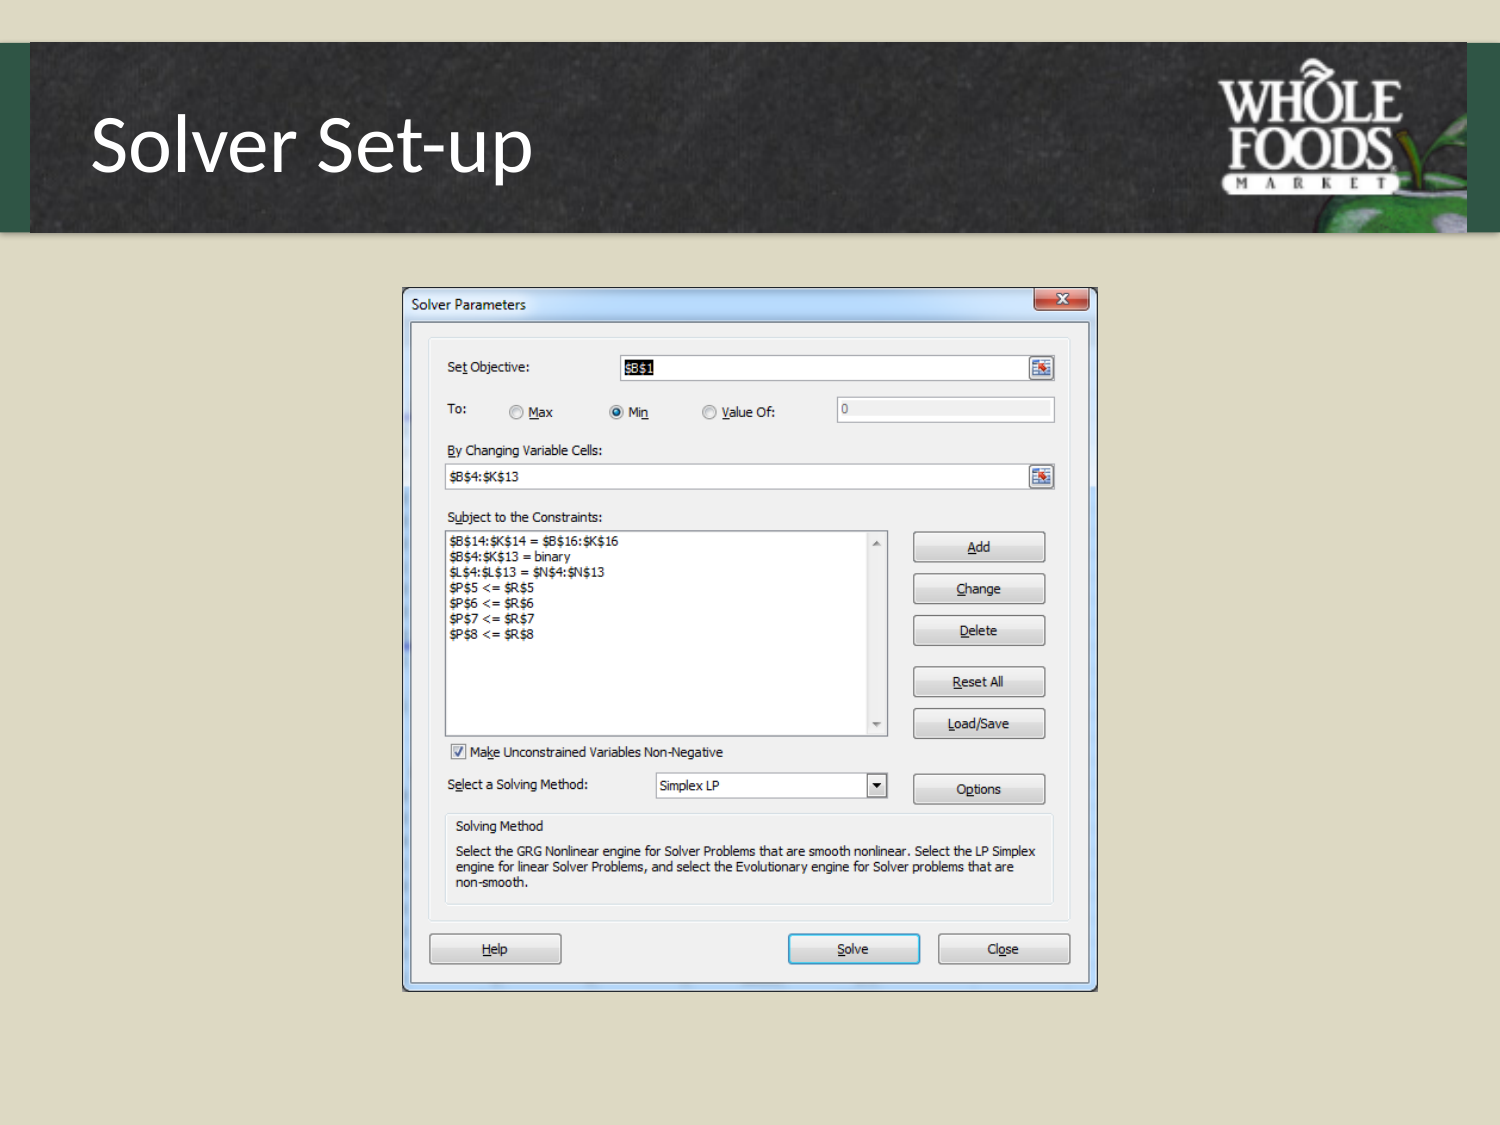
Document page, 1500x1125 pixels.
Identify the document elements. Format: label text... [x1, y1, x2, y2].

picture [401, 286, 1099, 992]
title Solver Set-up [75, 45, 1425, 233]
picture [30, 42, 1467, 233]
